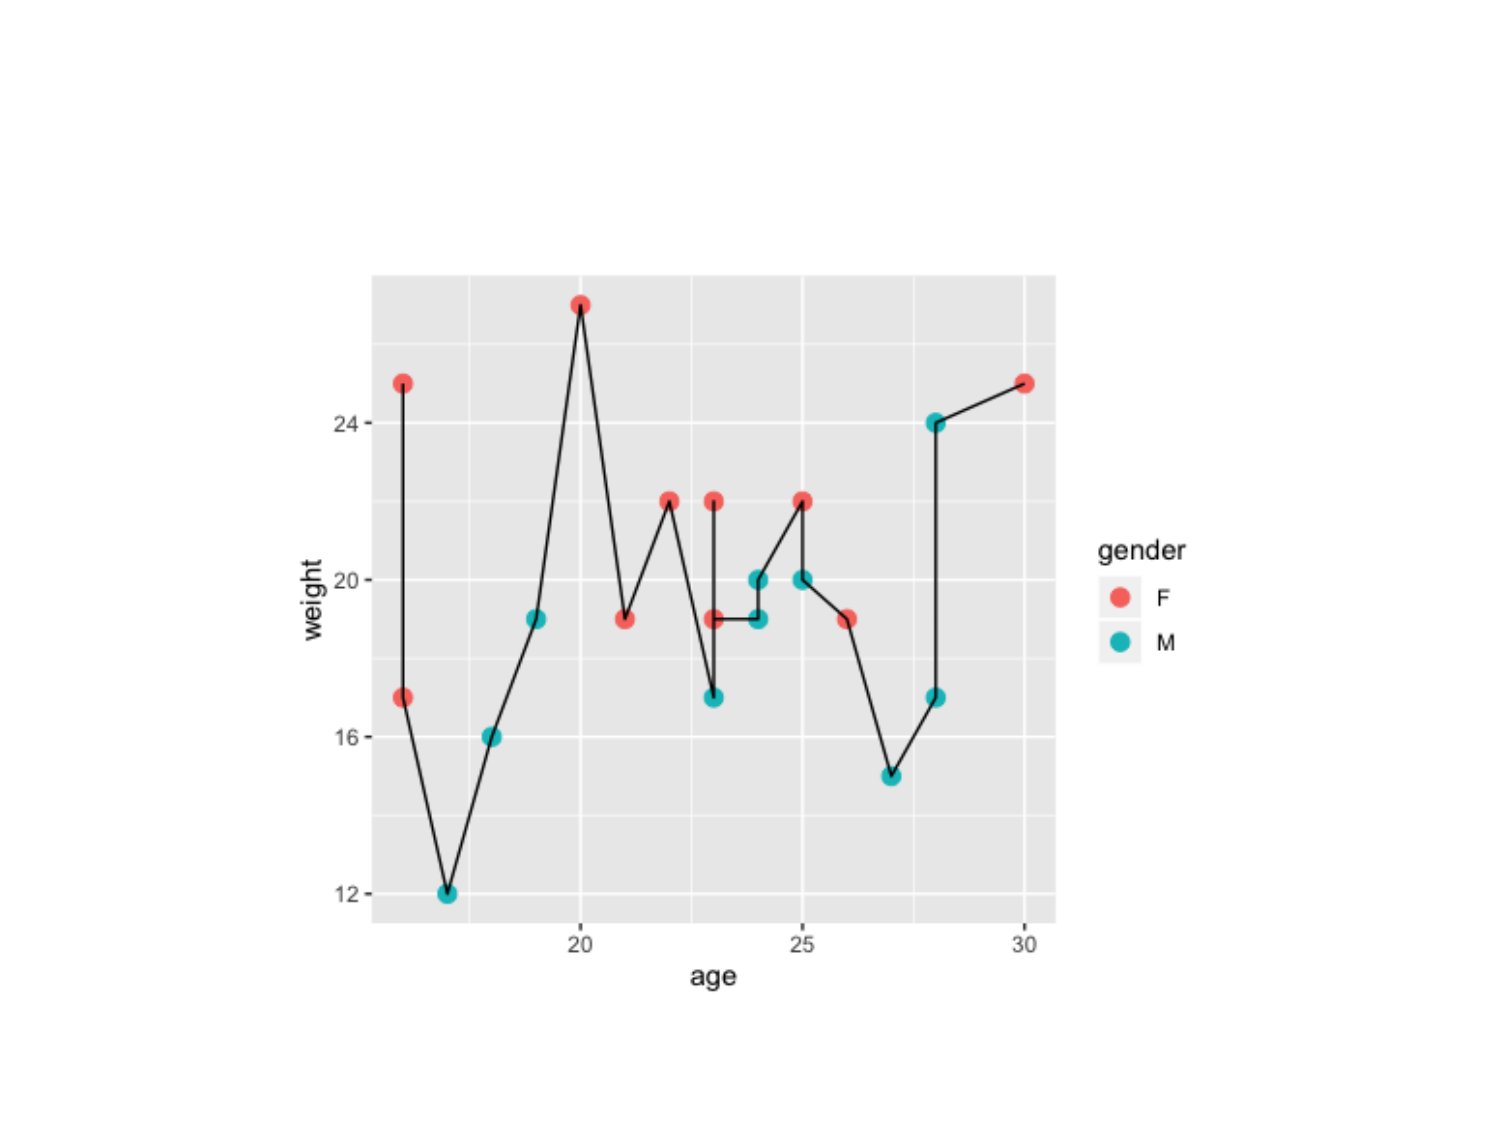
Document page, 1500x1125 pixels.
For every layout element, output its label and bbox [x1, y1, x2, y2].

picture [287, 262, 1215, 1005]
